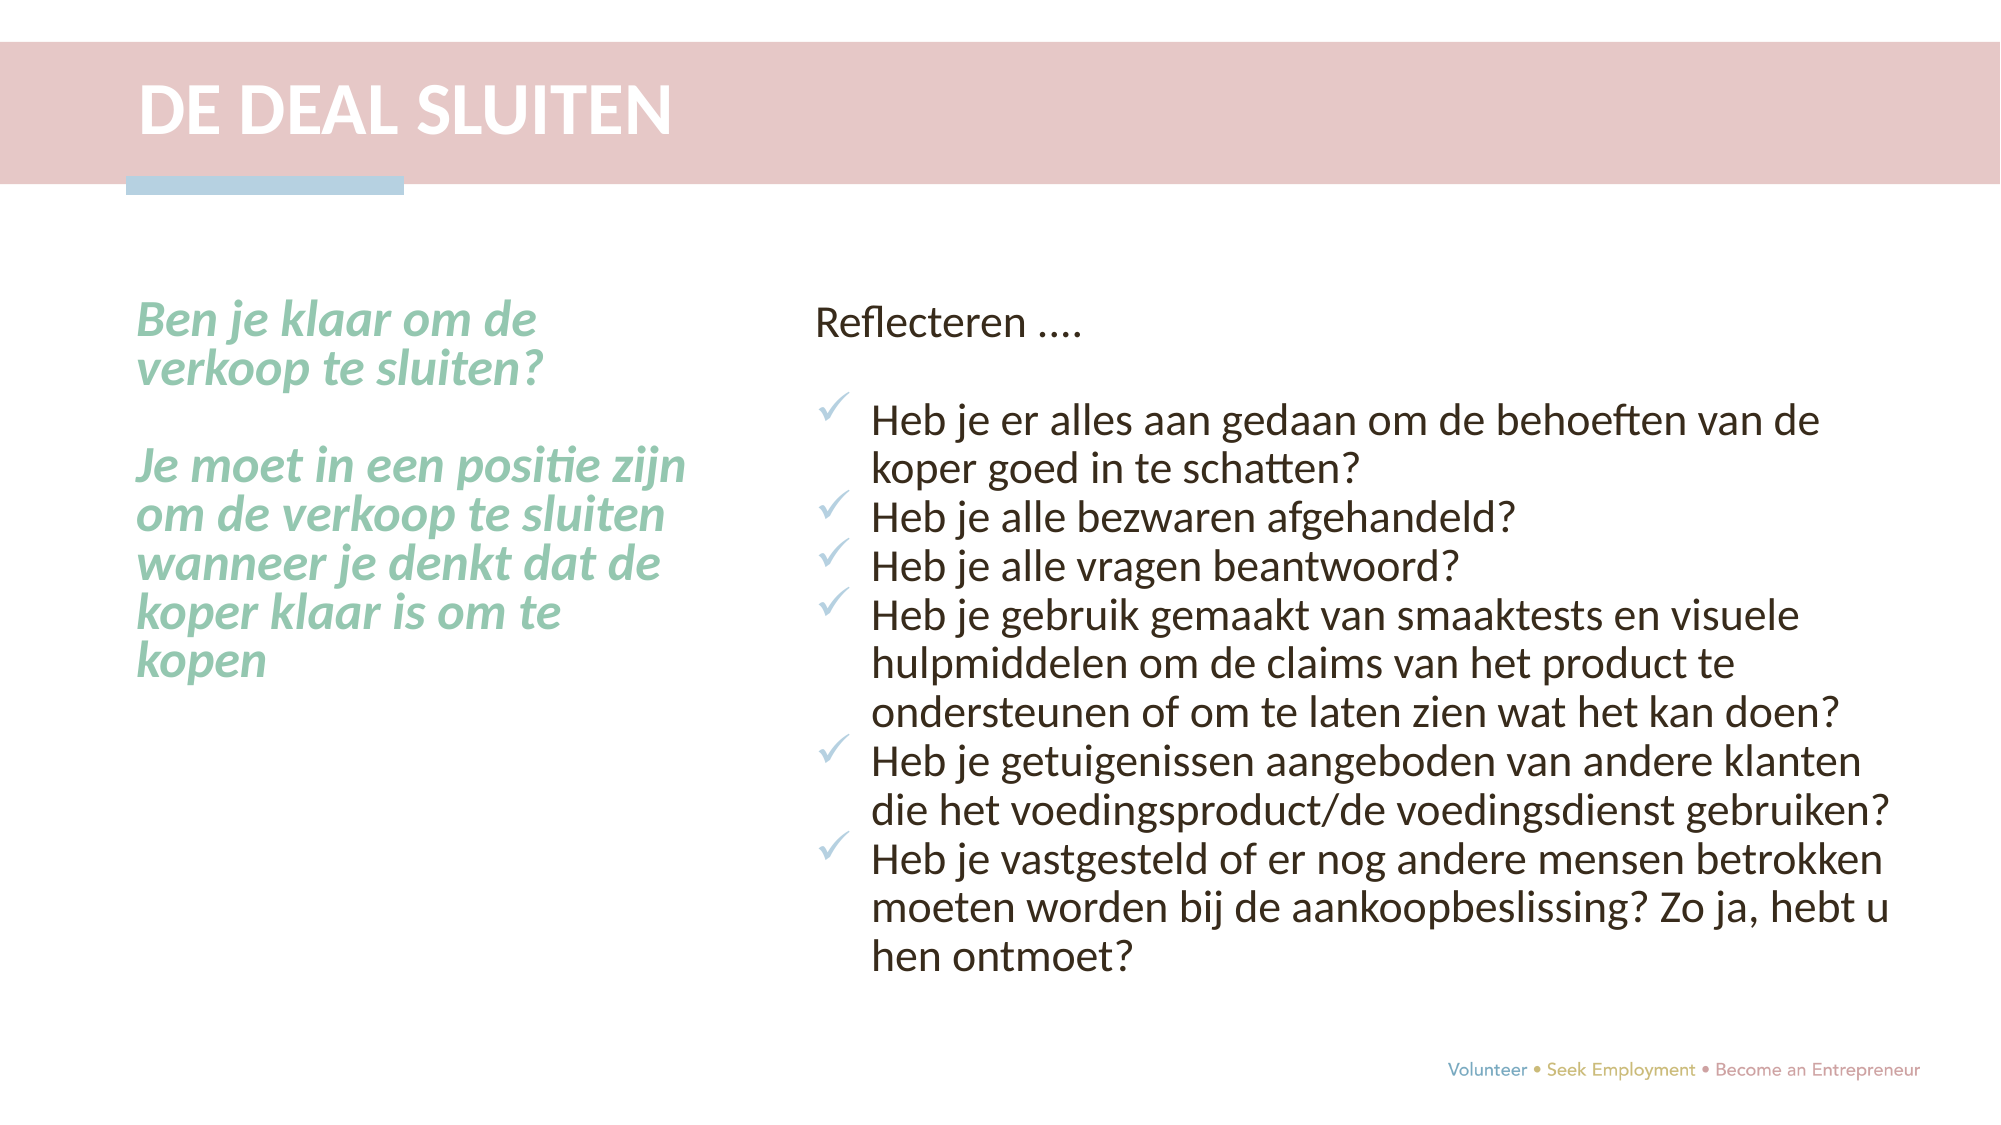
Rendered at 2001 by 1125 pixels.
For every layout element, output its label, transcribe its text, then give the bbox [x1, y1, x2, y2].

text_box Reflecteren .... Heb je er alles aan gedaan om de behoeften van de koper goed in te schatten? Heb je alle bezwaren afgehandeld? Heb je alle vragen beantwoord? Heb je gebruik gemaakt van smaaktests en visuele hulpmiddelen om de claims van het product te ondersteunen of om te laten zien wat het kan doen? Heb je getuigenissen aangeboden van andere klanten die het voedingsproduct/de voedingsdienst gebruiken? Heb je vastgesteld of er nog andere mensen betrokken moeten worden bij de aankoopbeslissing? Zo ja, hebt u hen ontmoet? [799, 290, 1916, 1027]
list Ben je klaar om de verkoop te sluiten? Je moet in een positie zijn om de verkoop te sluiten wanneer je denkt dat de koper klaar is om te kopen [121, 290, 705, 1005]
list DE DEAL SLUITEN [123, 51, 1913, 170]
picture [1418, 1046, 1971, 1103]
